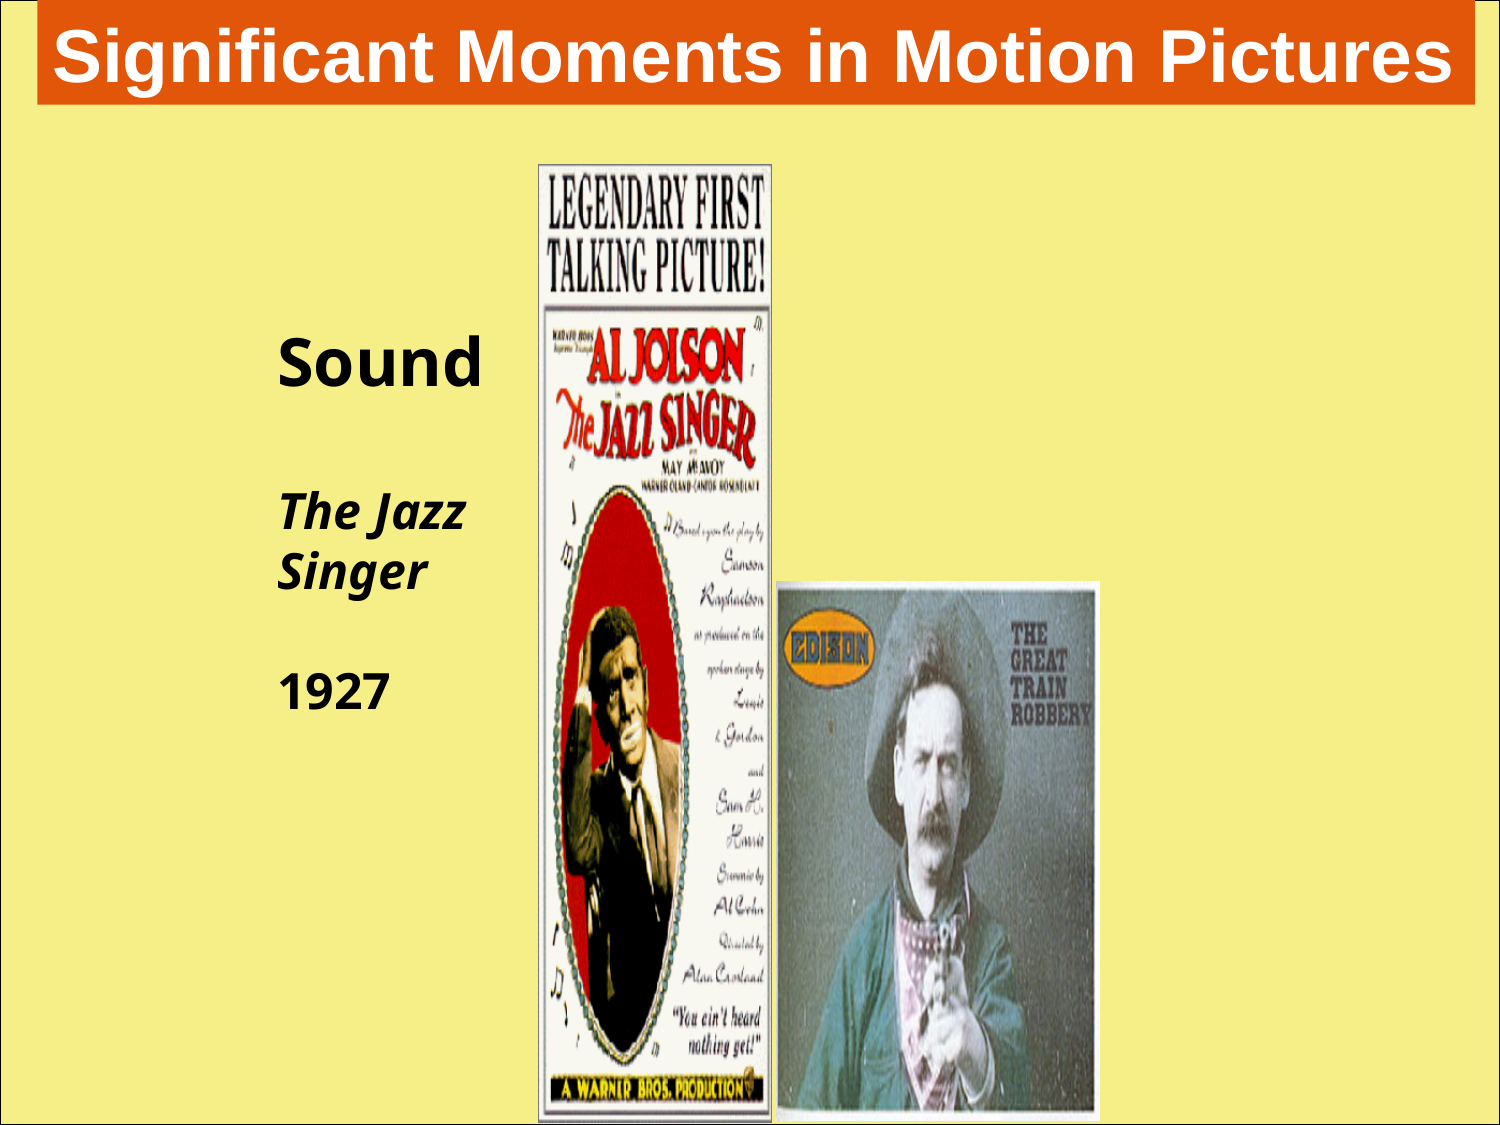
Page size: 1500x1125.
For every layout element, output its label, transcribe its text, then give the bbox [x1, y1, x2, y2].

picture [537, 162, 1101, 1125]
text_box [0, 0, 1500, 1125]
text_box Sound The Jazz Singer 1927 [262, 312, 532, 867]
text_box Significant Moments in Motion Pictures [37, 0, 1475, 105]
